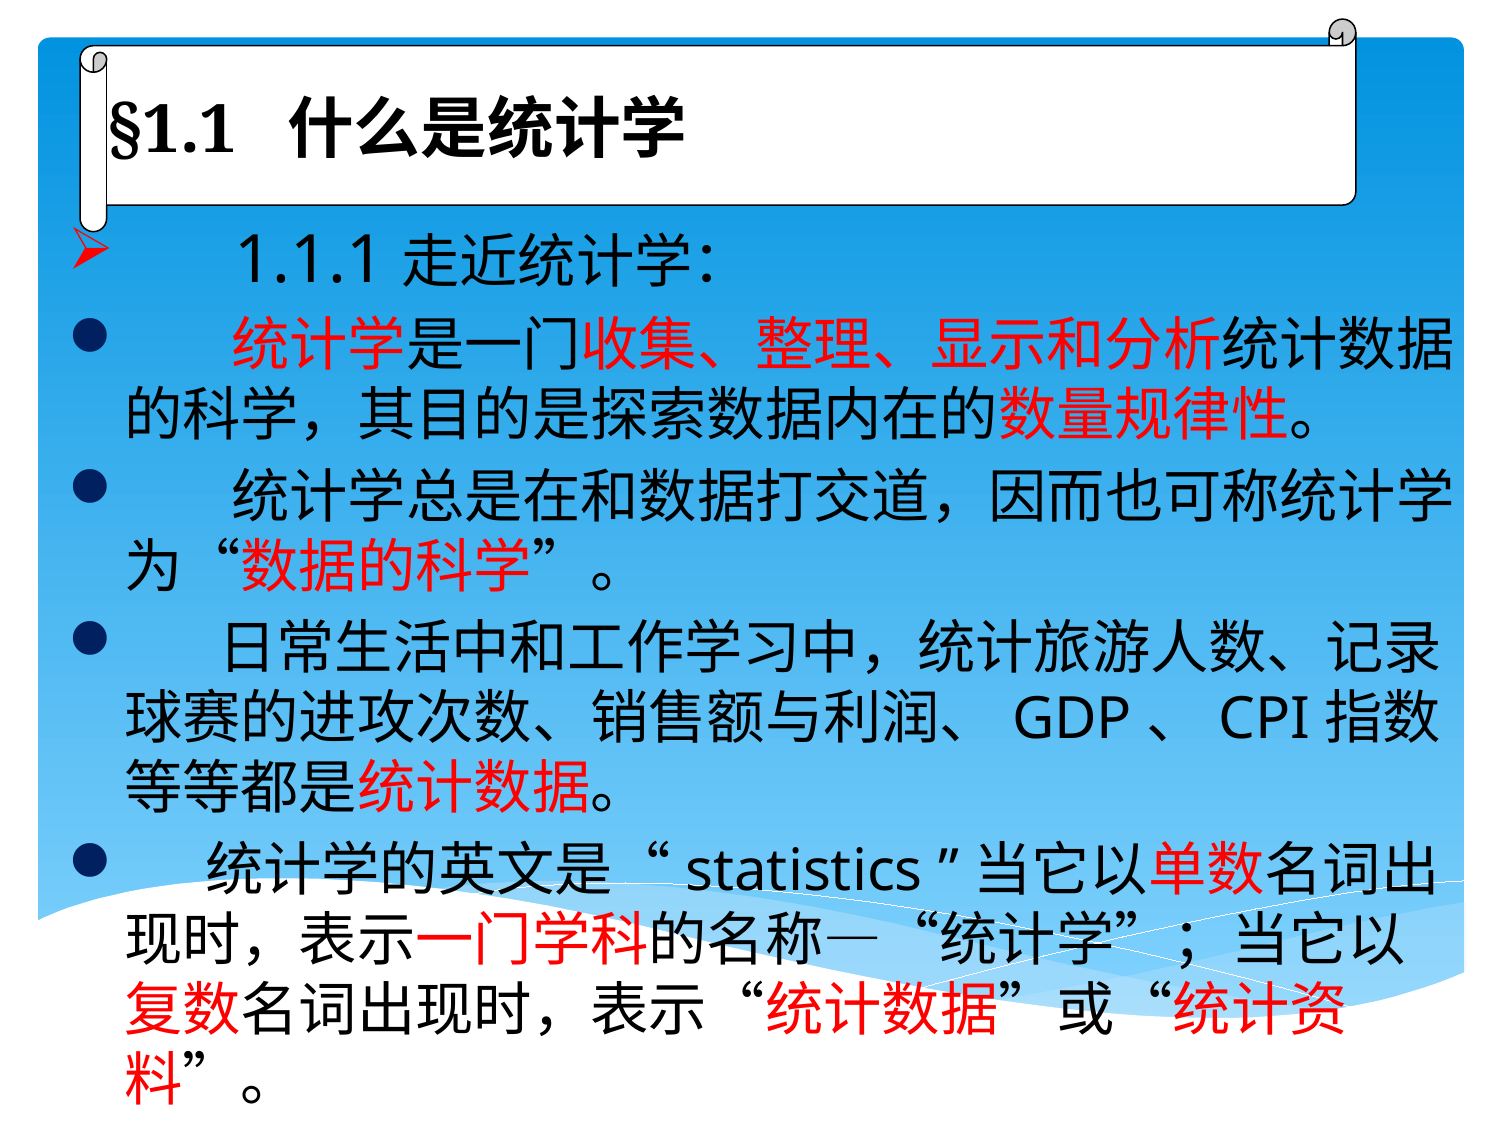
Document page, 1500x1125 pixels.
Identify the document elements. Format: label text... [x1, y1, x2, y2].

text_box §1.1 什么是统计学 [80, 19, 1356, 232]
subtitle 1.1.1走近统计学： 统计学是一门收集、整理、显示和分析统计数据的科学，其目的是探索数据内在的数量规律性。 统计学总是在和数据打交道，因而也可称统计学为“数据的科学”。 日常生活中和工作学习中，统计旅游人数、记录球赛的进攻次数、销售额与利润、GDP、CPI指数等等都是统计数据。 统计学的英文是“statistics ”当它以单数名词出现时，表示一门学科的名称—“统计学”；当它以复数名词出现时，表示“统计数据”或“统计资料”。 [53, 208, 1471, 1035]
